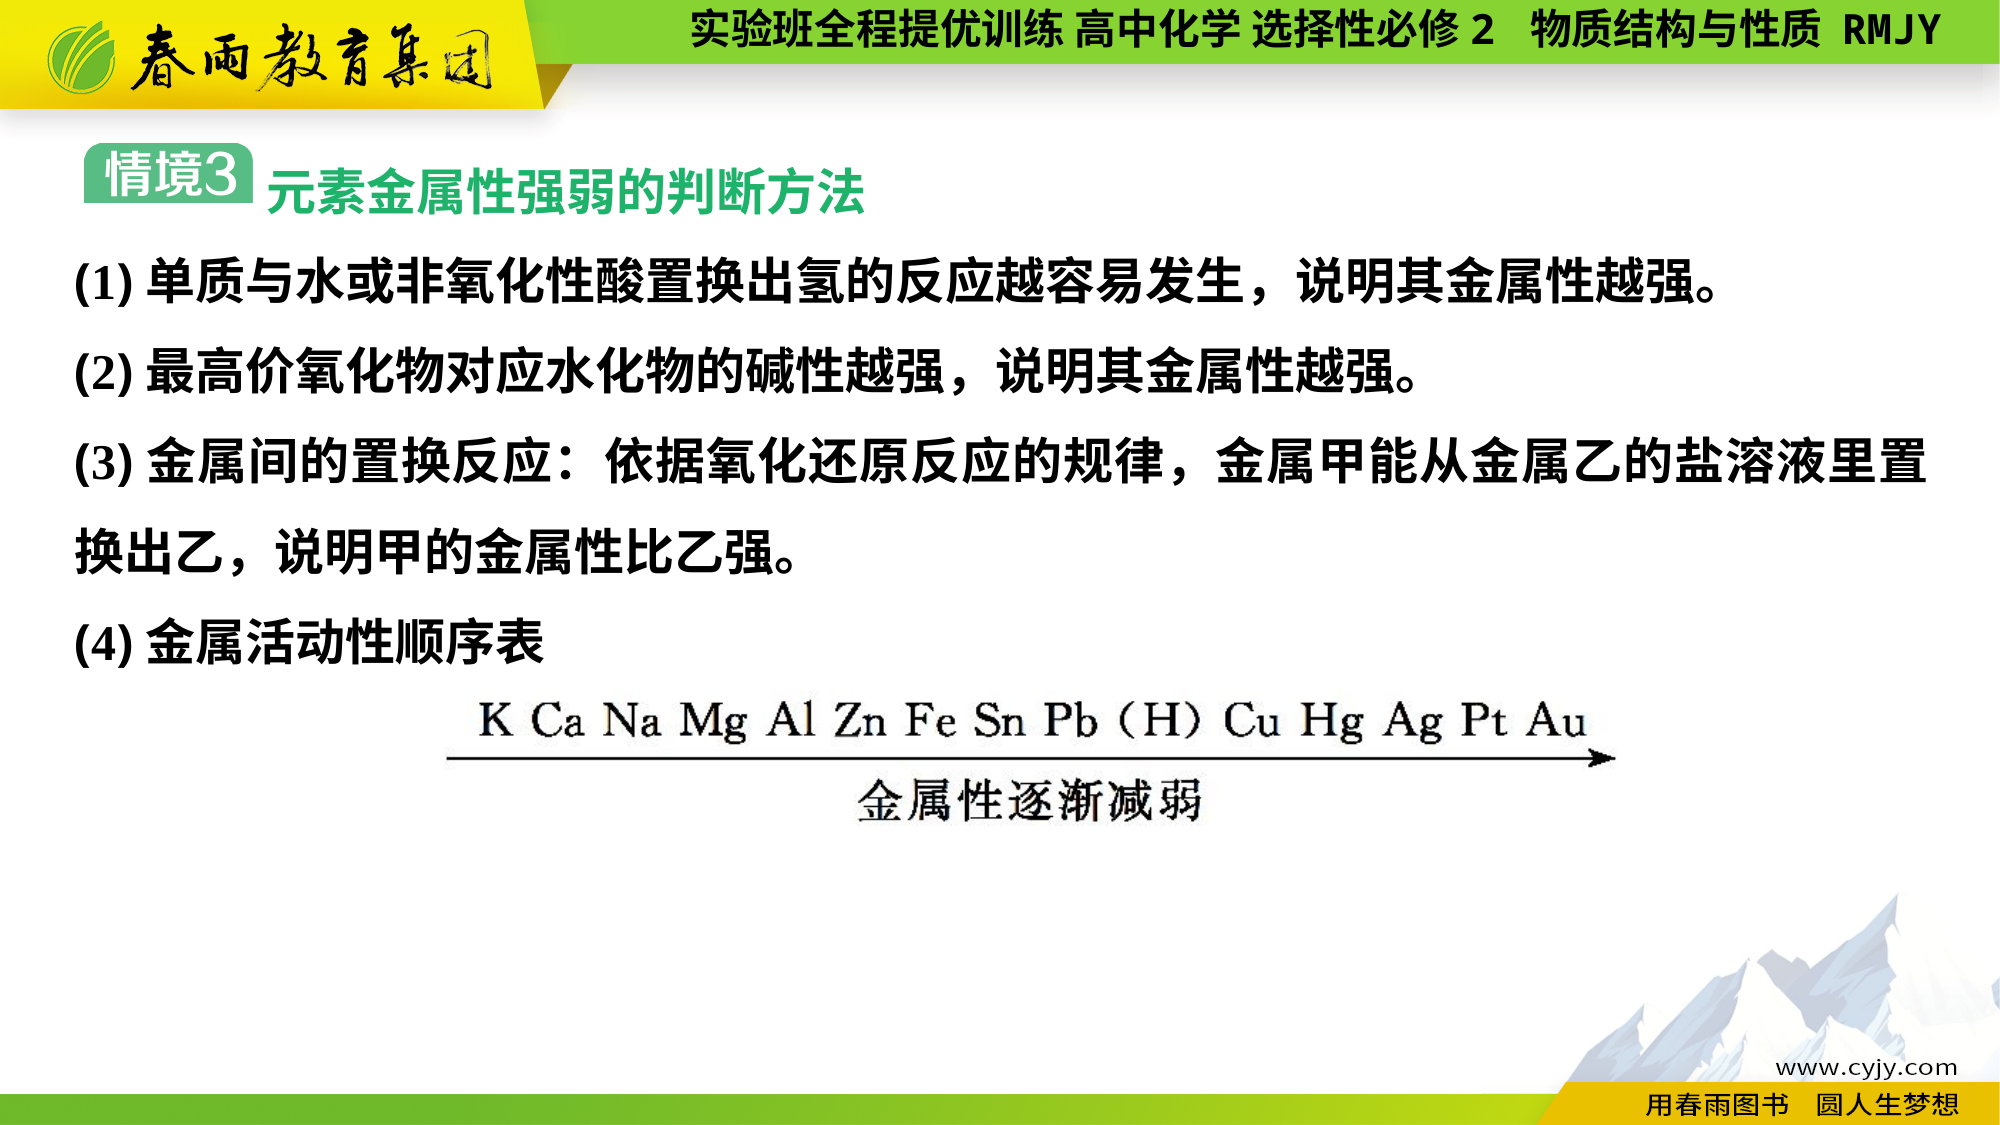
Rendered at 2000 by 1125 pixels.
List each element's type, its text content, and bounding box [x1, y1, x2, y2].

picture [0, 0, 2000, 1125]
list 元素金属性强弱的判断方法 (1)单质与水或非氧化性酸置换出氢的反应越容易发生，说明其金属性越强。 (2)最高价氧化物对应水化物的碱性越强，说明其金属性越强。 (3)金属间的置换反应：依据氧化还原反应的规律，金属甲能从金属乙的盐溶液里置换出乙，说明甲的金属性比乙强。 (4)金属活动性顺序表 [59, 122, 1944, 683]
